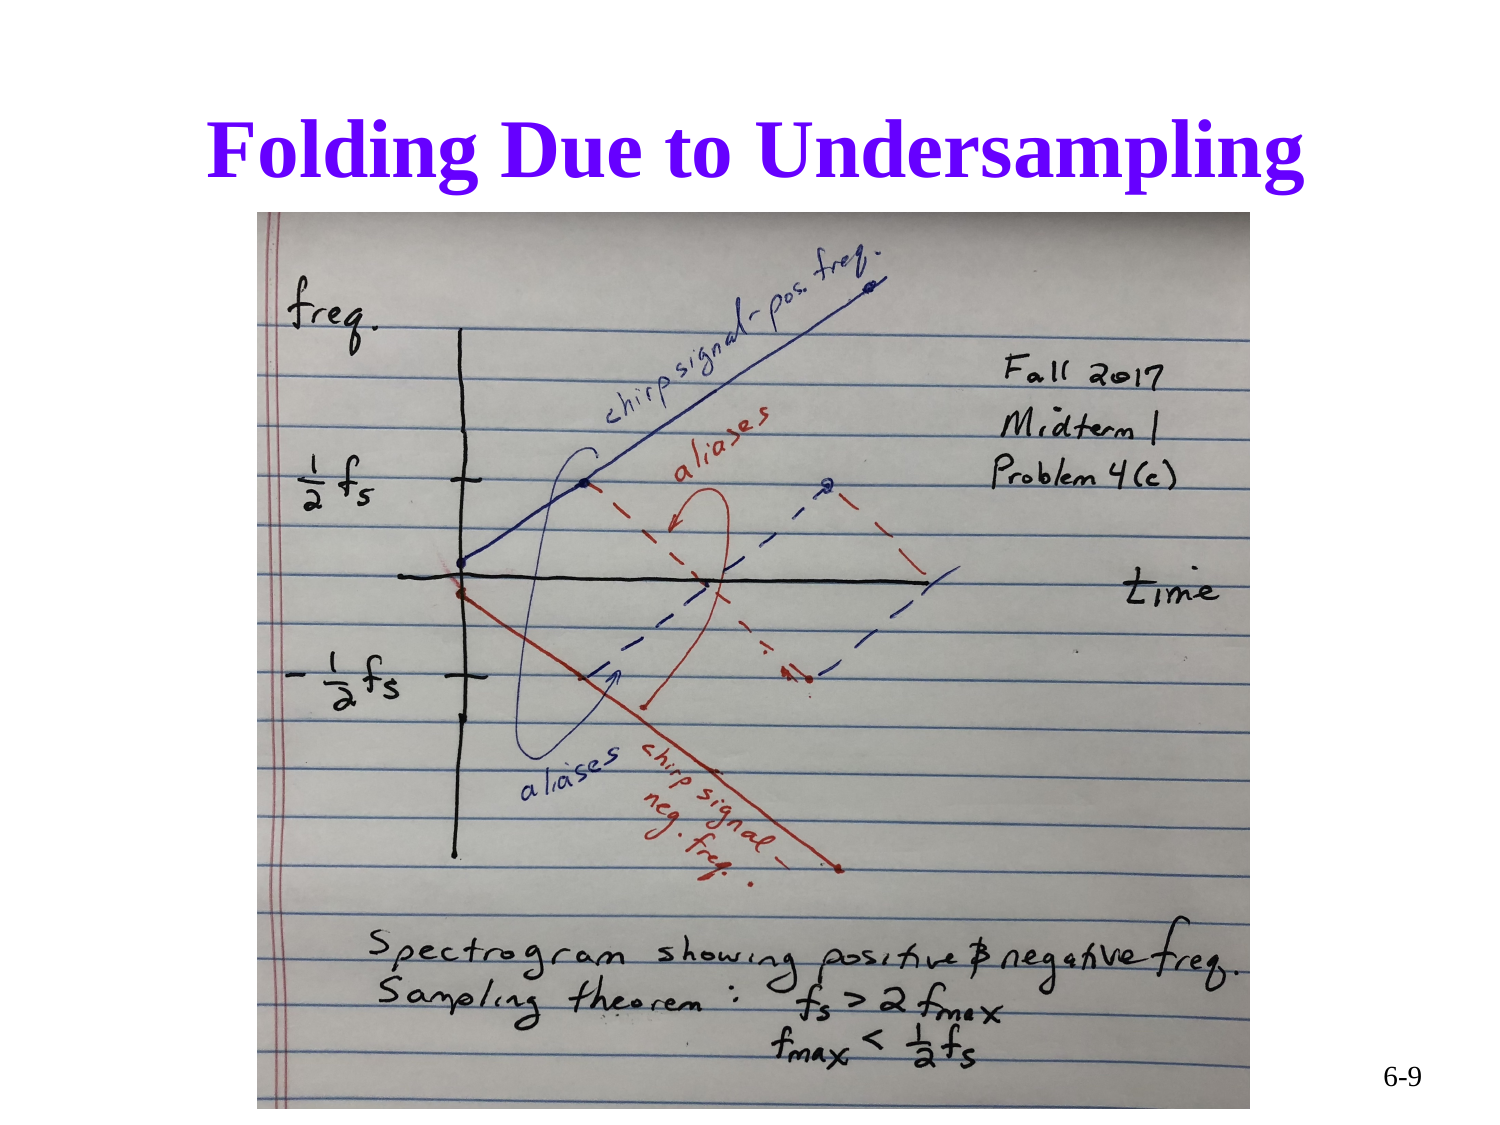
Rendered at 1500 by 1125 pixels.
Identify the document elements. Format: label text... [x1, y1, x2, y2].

slide_number 6-9 [1124, 1049, 1438, 1125]
picture [257, 212, 1251, 1110]
title Folding Due to Undersampling [75, 50, 1438, 238]
